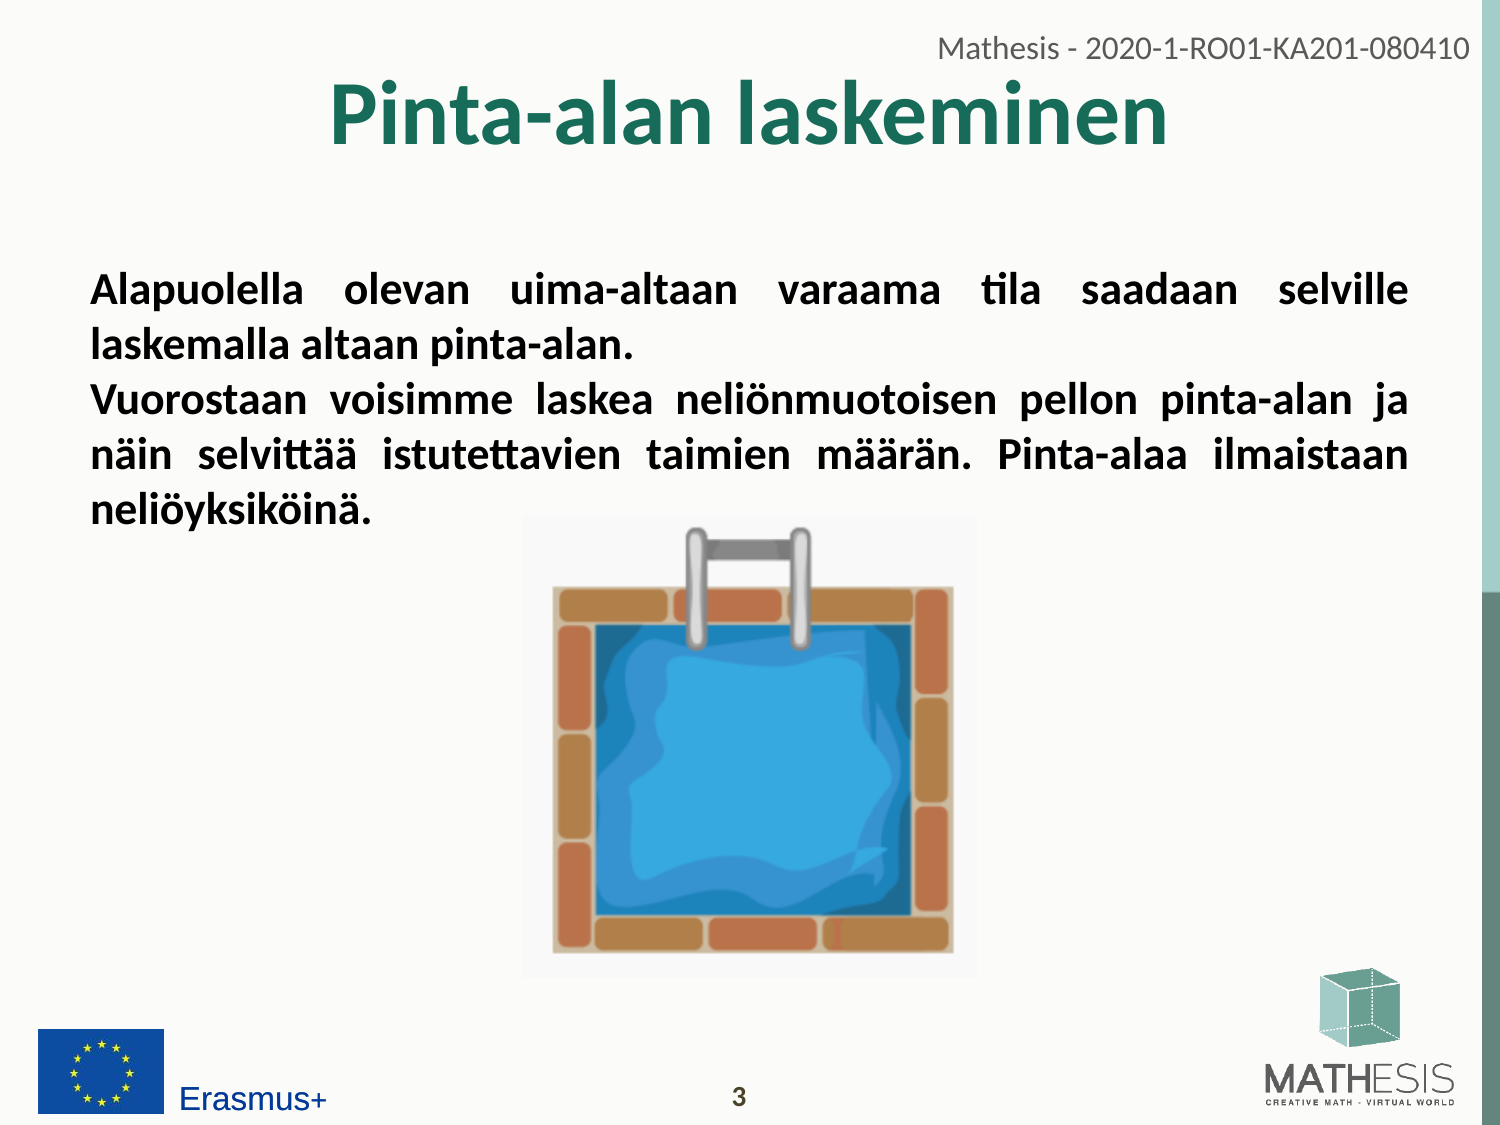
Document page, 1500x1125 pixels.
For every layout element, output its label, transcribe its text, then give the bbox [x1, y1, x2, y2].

picture [523, 514, 977, 978]
list Alapuolella olevan uima-altaan varaama tila saadaan selville laskemalla altaan pinta-alan. Vuorostaan voisimme laskea neliönmuotoisen pellon pinta-alan ja näin selvittää istutettavien taimien määrän. Pinta-alaa ilmaistaan neliöyksiköinä. [75, 191, 1425, 934]
title Pinta-alan laskeminen [75, 45, 1425, 191]
picture [38, 1029, 164, 1114]
